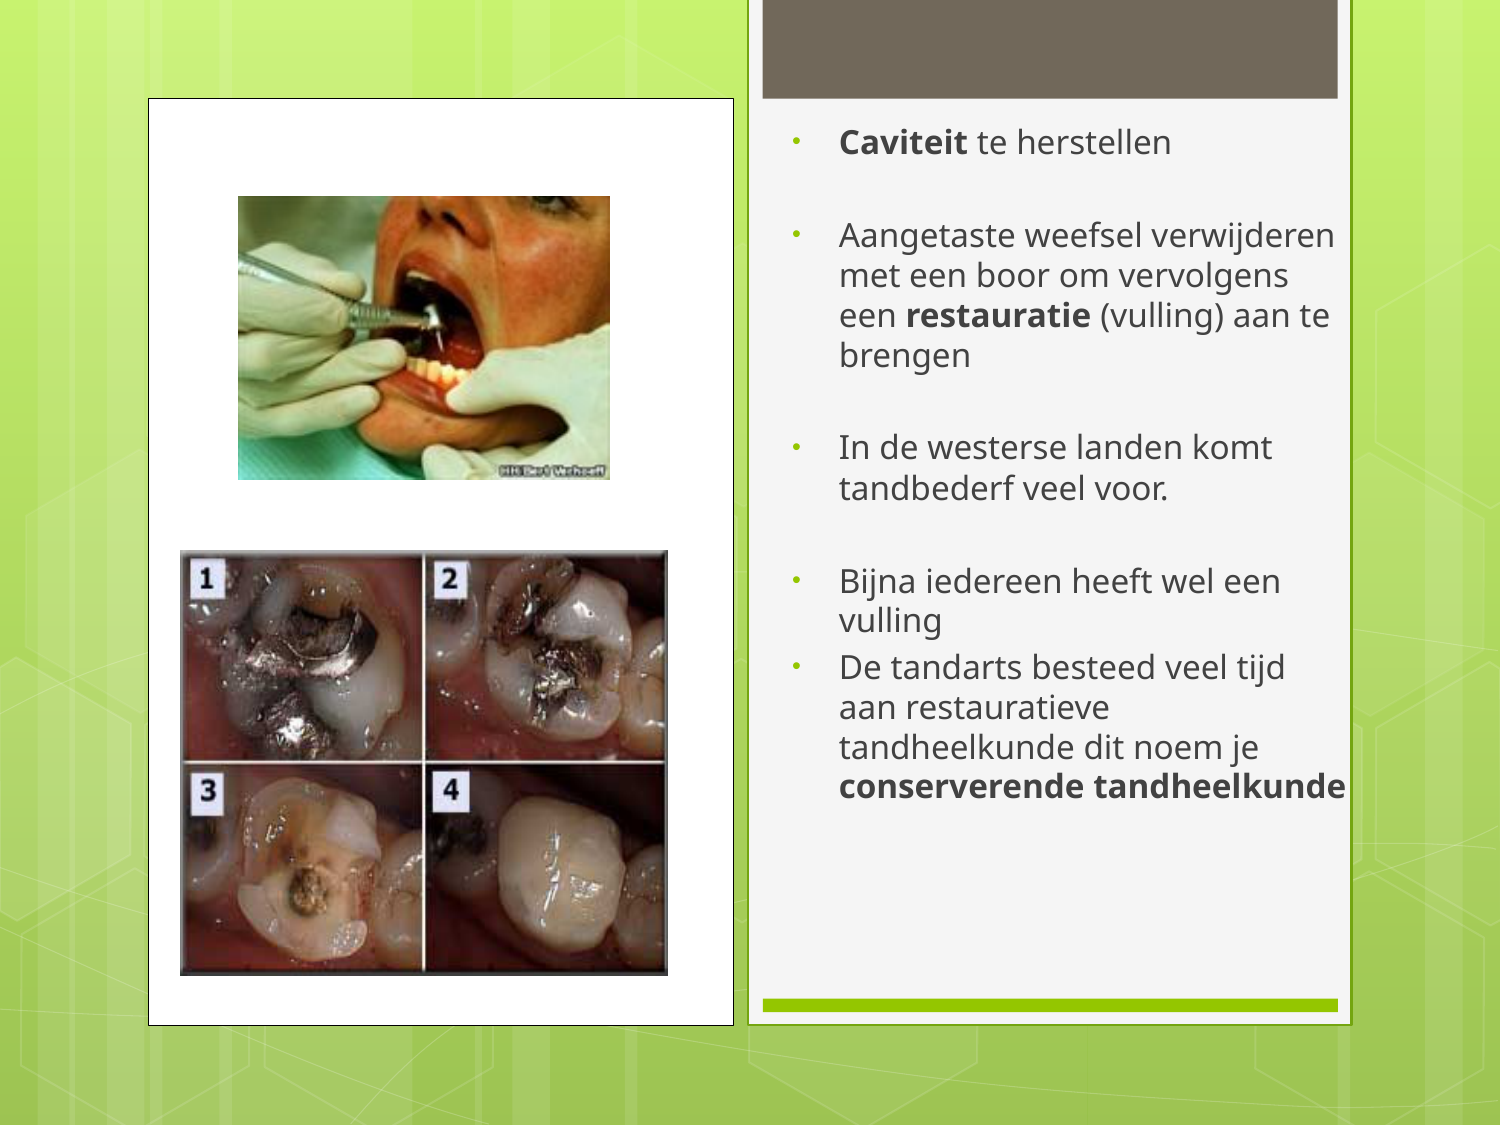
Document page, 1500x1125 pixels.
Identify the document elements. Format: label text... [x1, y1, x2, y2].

picture [238, 195, 610, 480]
picture [180, 550, 668, 977]
list Caviteit te herstellen Aangetaste weefsel verwijderen met een boor om vervolgens een restauratie (vulling) aan te brengen In de westerse landen komt tandbederf veel voor. Bijna iedereen heeft wel een vulling De tandarts besteed veel tijd aan restauratieve tandheelkunde dit noem je conserverende tandheelkunde [776, 113, 1365, 928]
